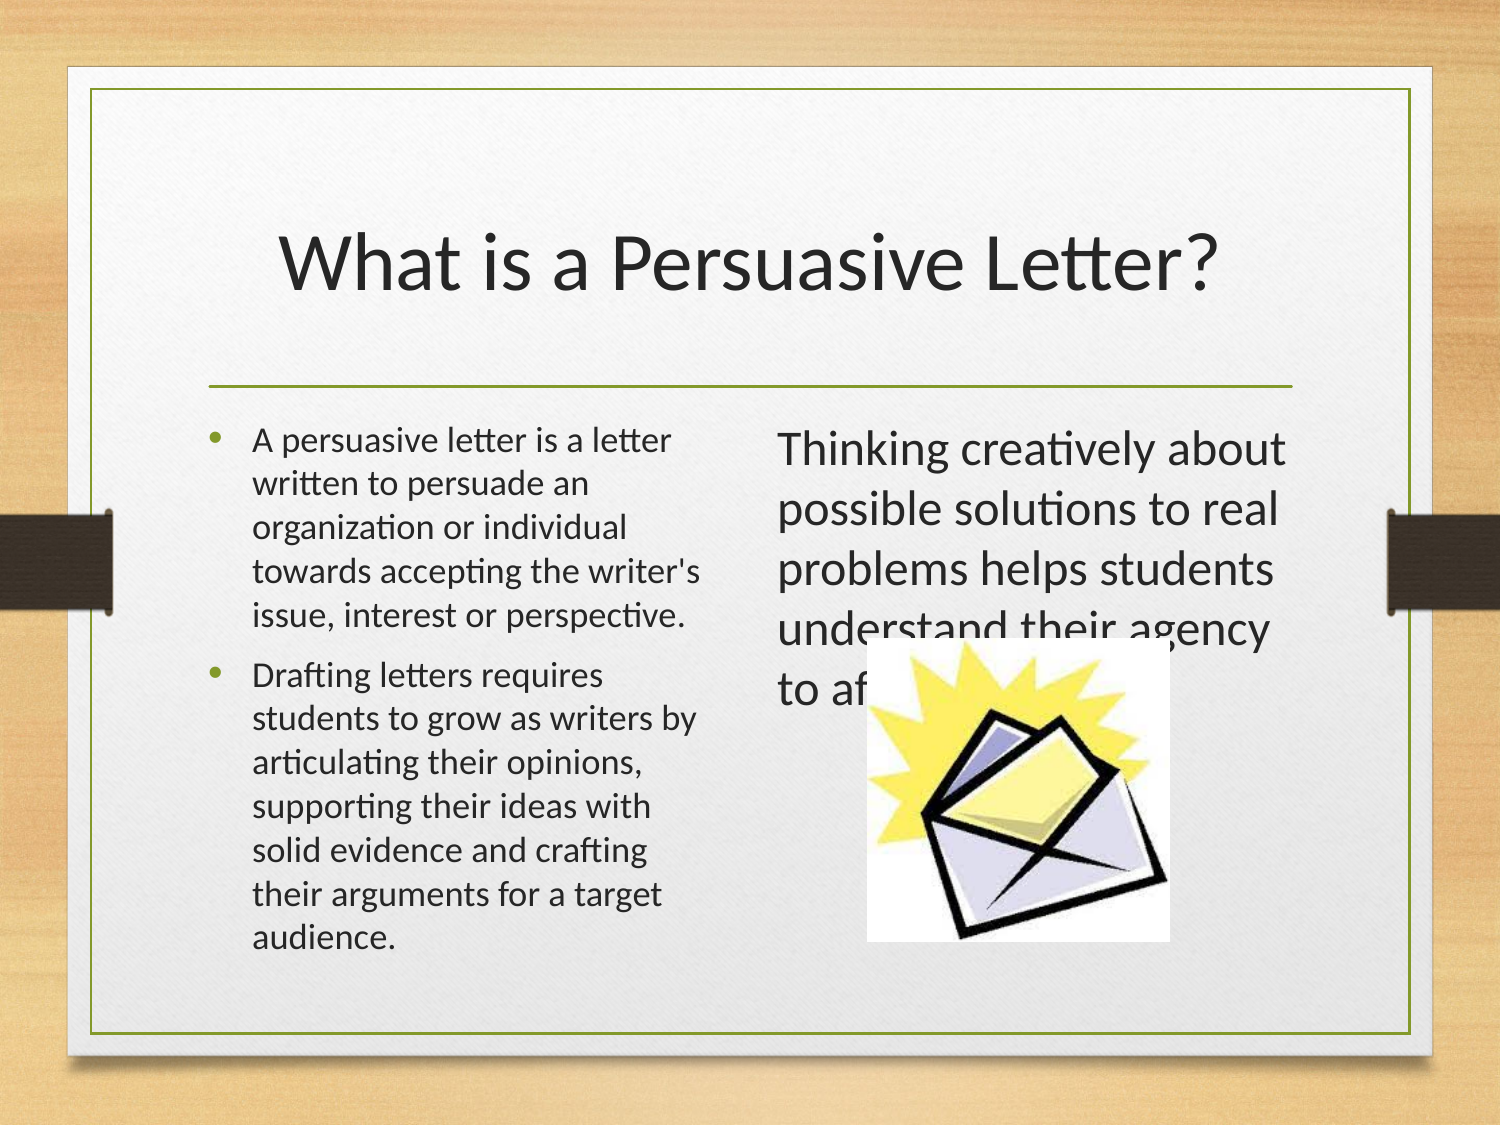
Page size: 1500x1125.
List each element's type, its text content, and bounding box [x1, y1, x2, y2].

list A persuasive letter is a letter written to persuade an organization or individual towards accepting the writer's issue, interest or perspective. Drafting letters requires students to grow as writers by articulating their opinions, supporting their ideas with solid evidence and crafting their arguments for a target audience. [193, 408, 741, 974]
list Thinking creatively about possible solutions to real problems helps students understand their agency to affect change. [761, 408, 1310, 761]
picture [0, 0, 1500, 1125]
title What is a Persuasive Letter? [193, 150, 1309, 365]
